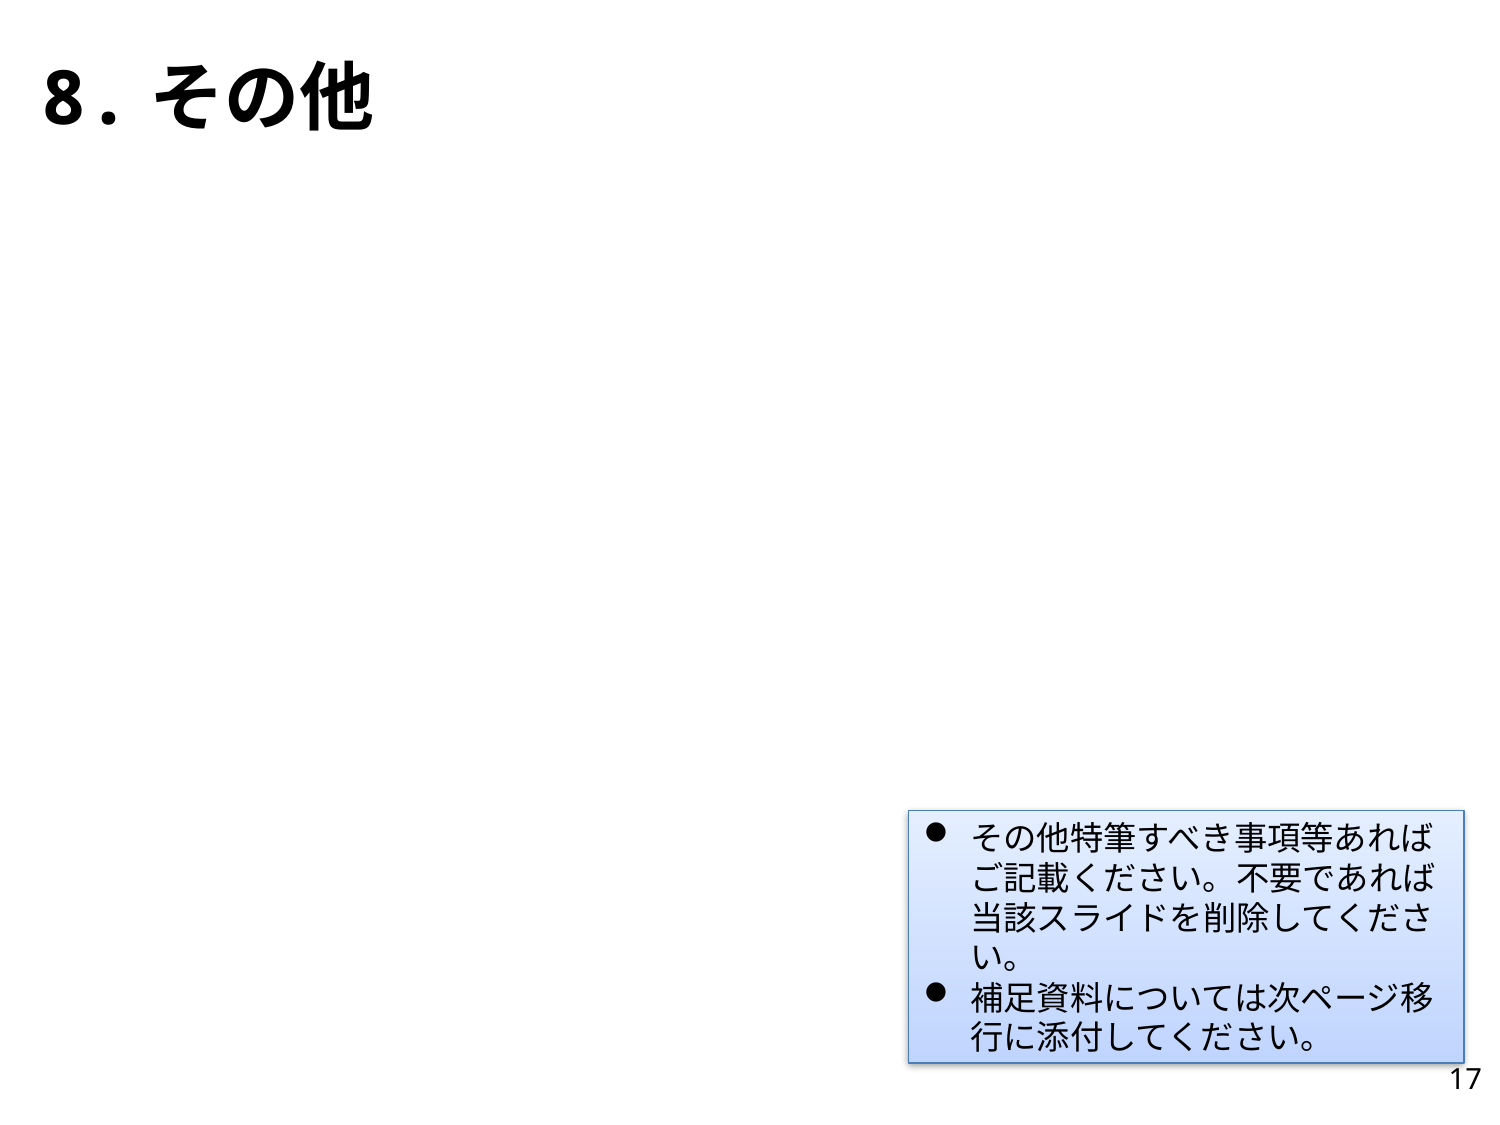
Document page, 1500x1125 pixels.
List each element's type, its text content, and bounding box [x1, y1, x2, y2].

text_box その他特筆すべき事項等あればご記載ください。不要であれば当該スライドを削除してください。 補足資料については次ページ移行に添付してください。 [908, 810, 1465, 1064]
slide_number 17 [1346, 1051, 1489, 1111]
title 8.その他 [35, 11, 1465, 178]
